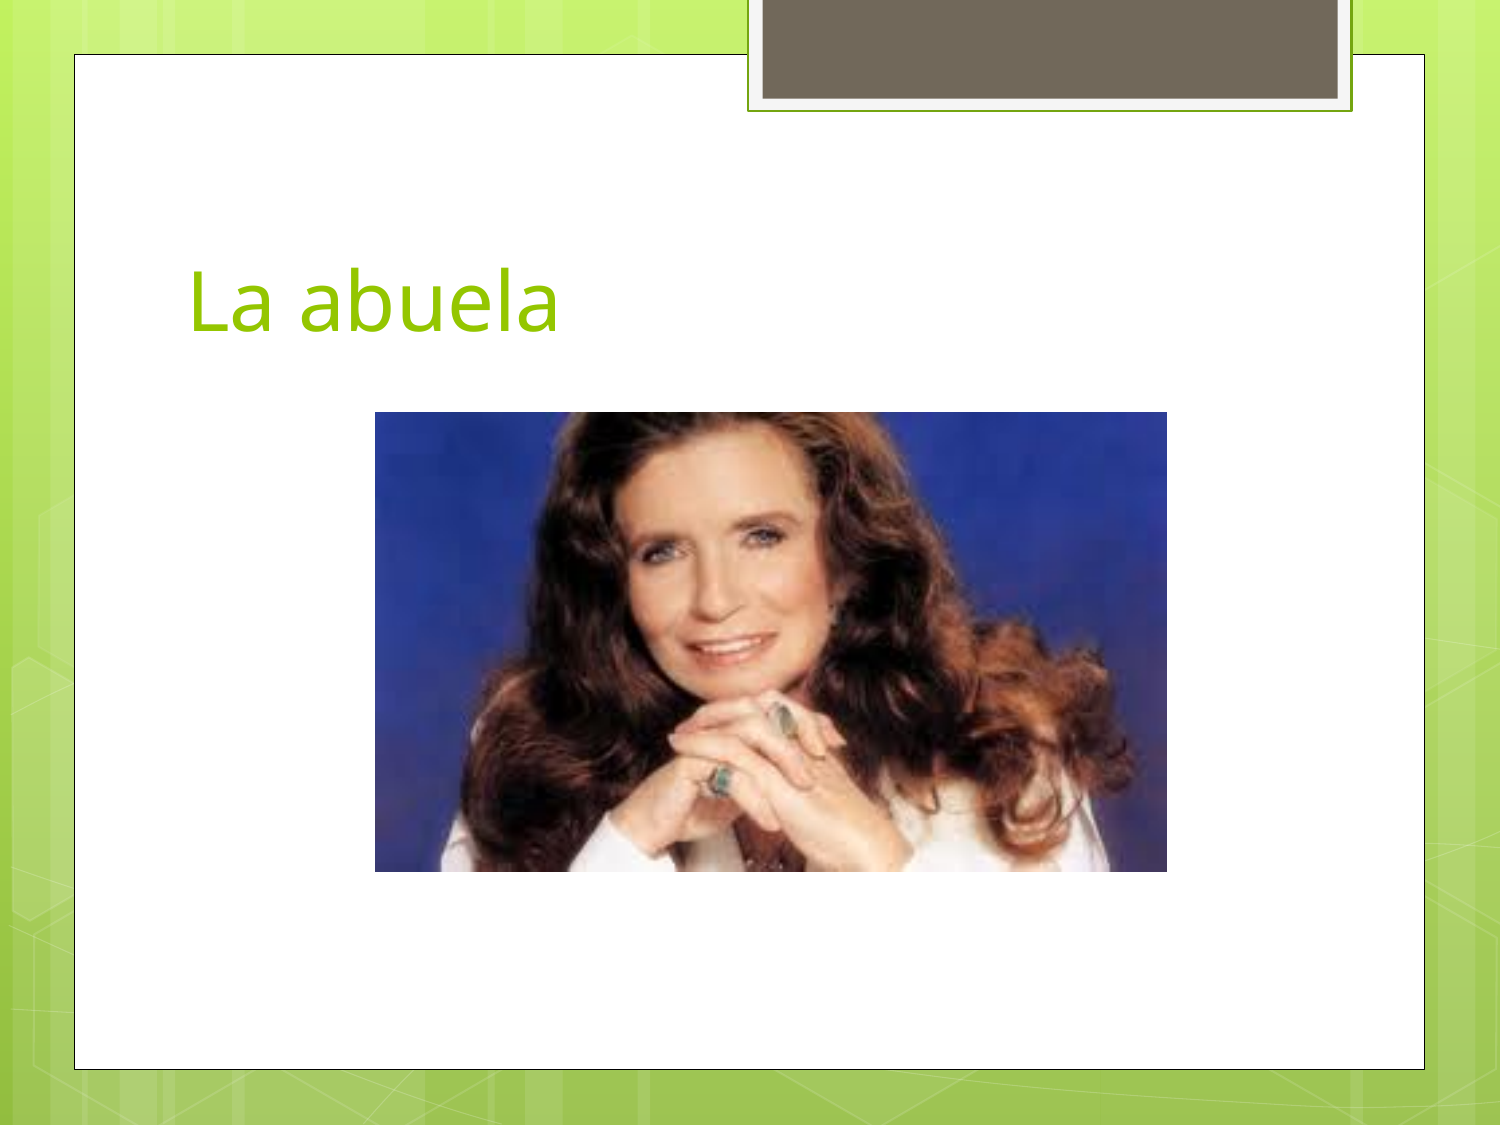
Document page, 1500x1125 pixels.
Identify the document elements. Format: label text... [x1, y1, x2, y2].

picture [374, 412, 1167, 872]
title La abuela [171, 168, 1324, 357]
